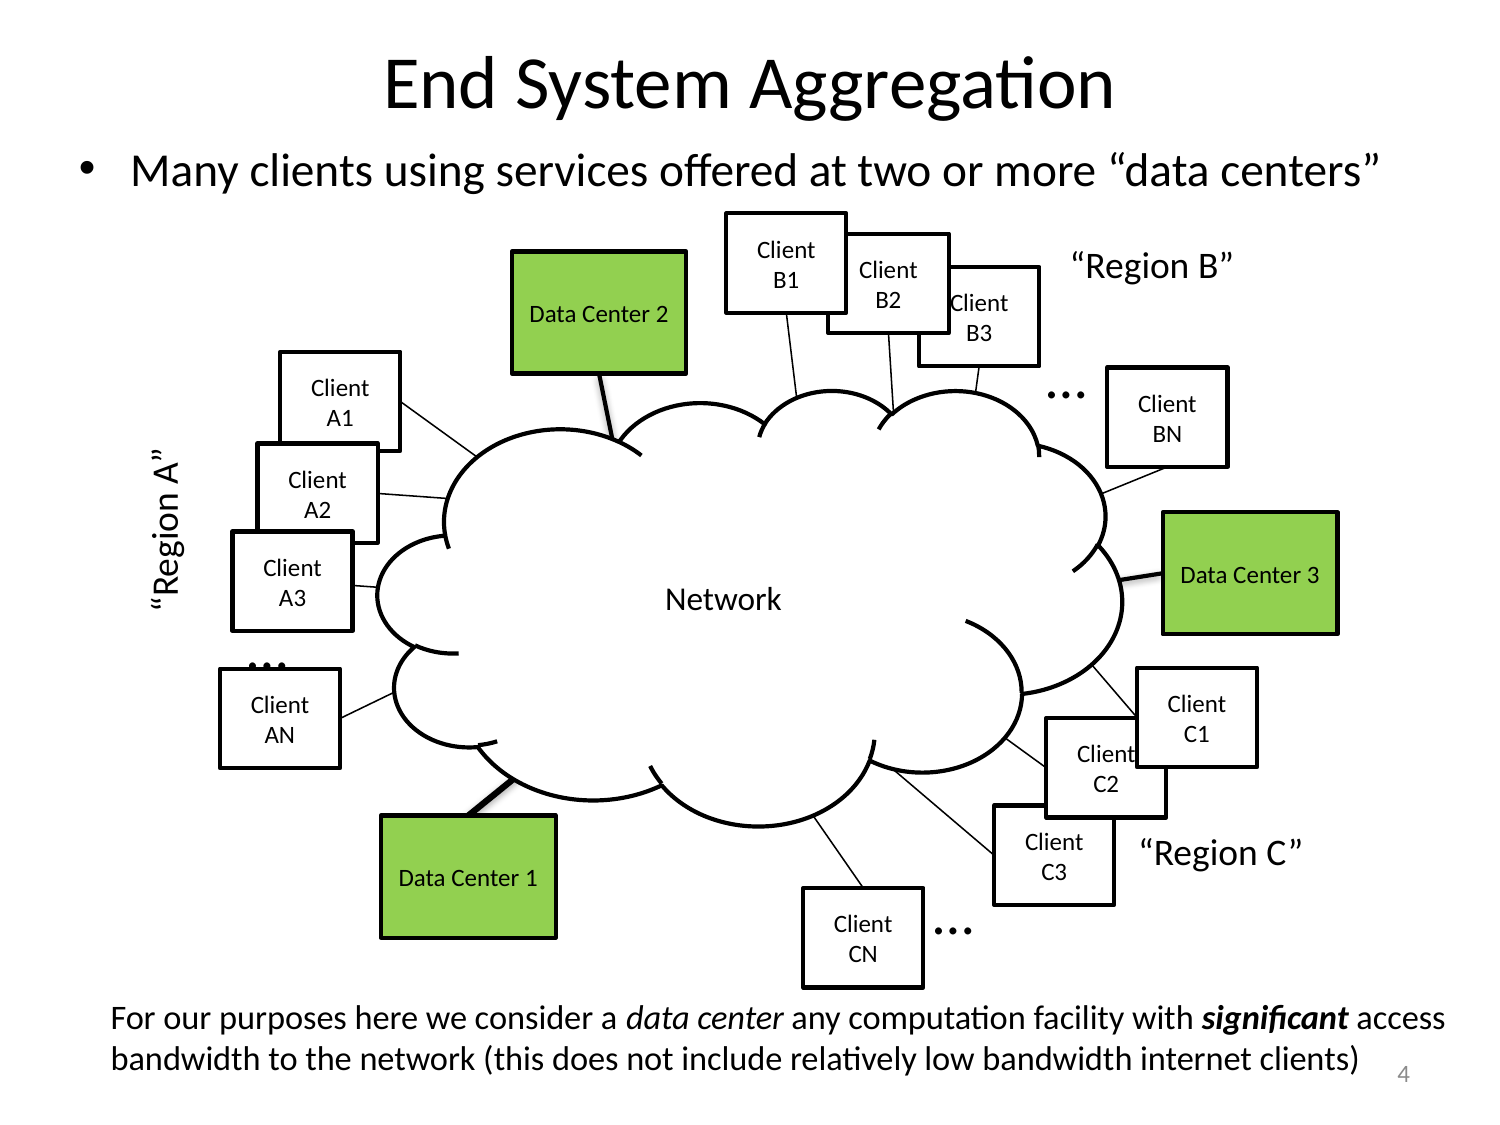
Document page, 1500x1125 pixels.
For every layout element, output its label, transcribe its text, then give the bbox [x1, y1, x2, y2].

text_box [132, 212, 1338, 988]
text_box For our purposes here we consider a data center any computation facility with significant access bandwidth to the network (this does not include relatively low bandwidth internet clients) [24, 987, 1475, 1113]
title End System Aggregation [75, 20, 1425, 138]
list Many clients using services offered at two or more “data centers” [63, 131, 1414, 250]
